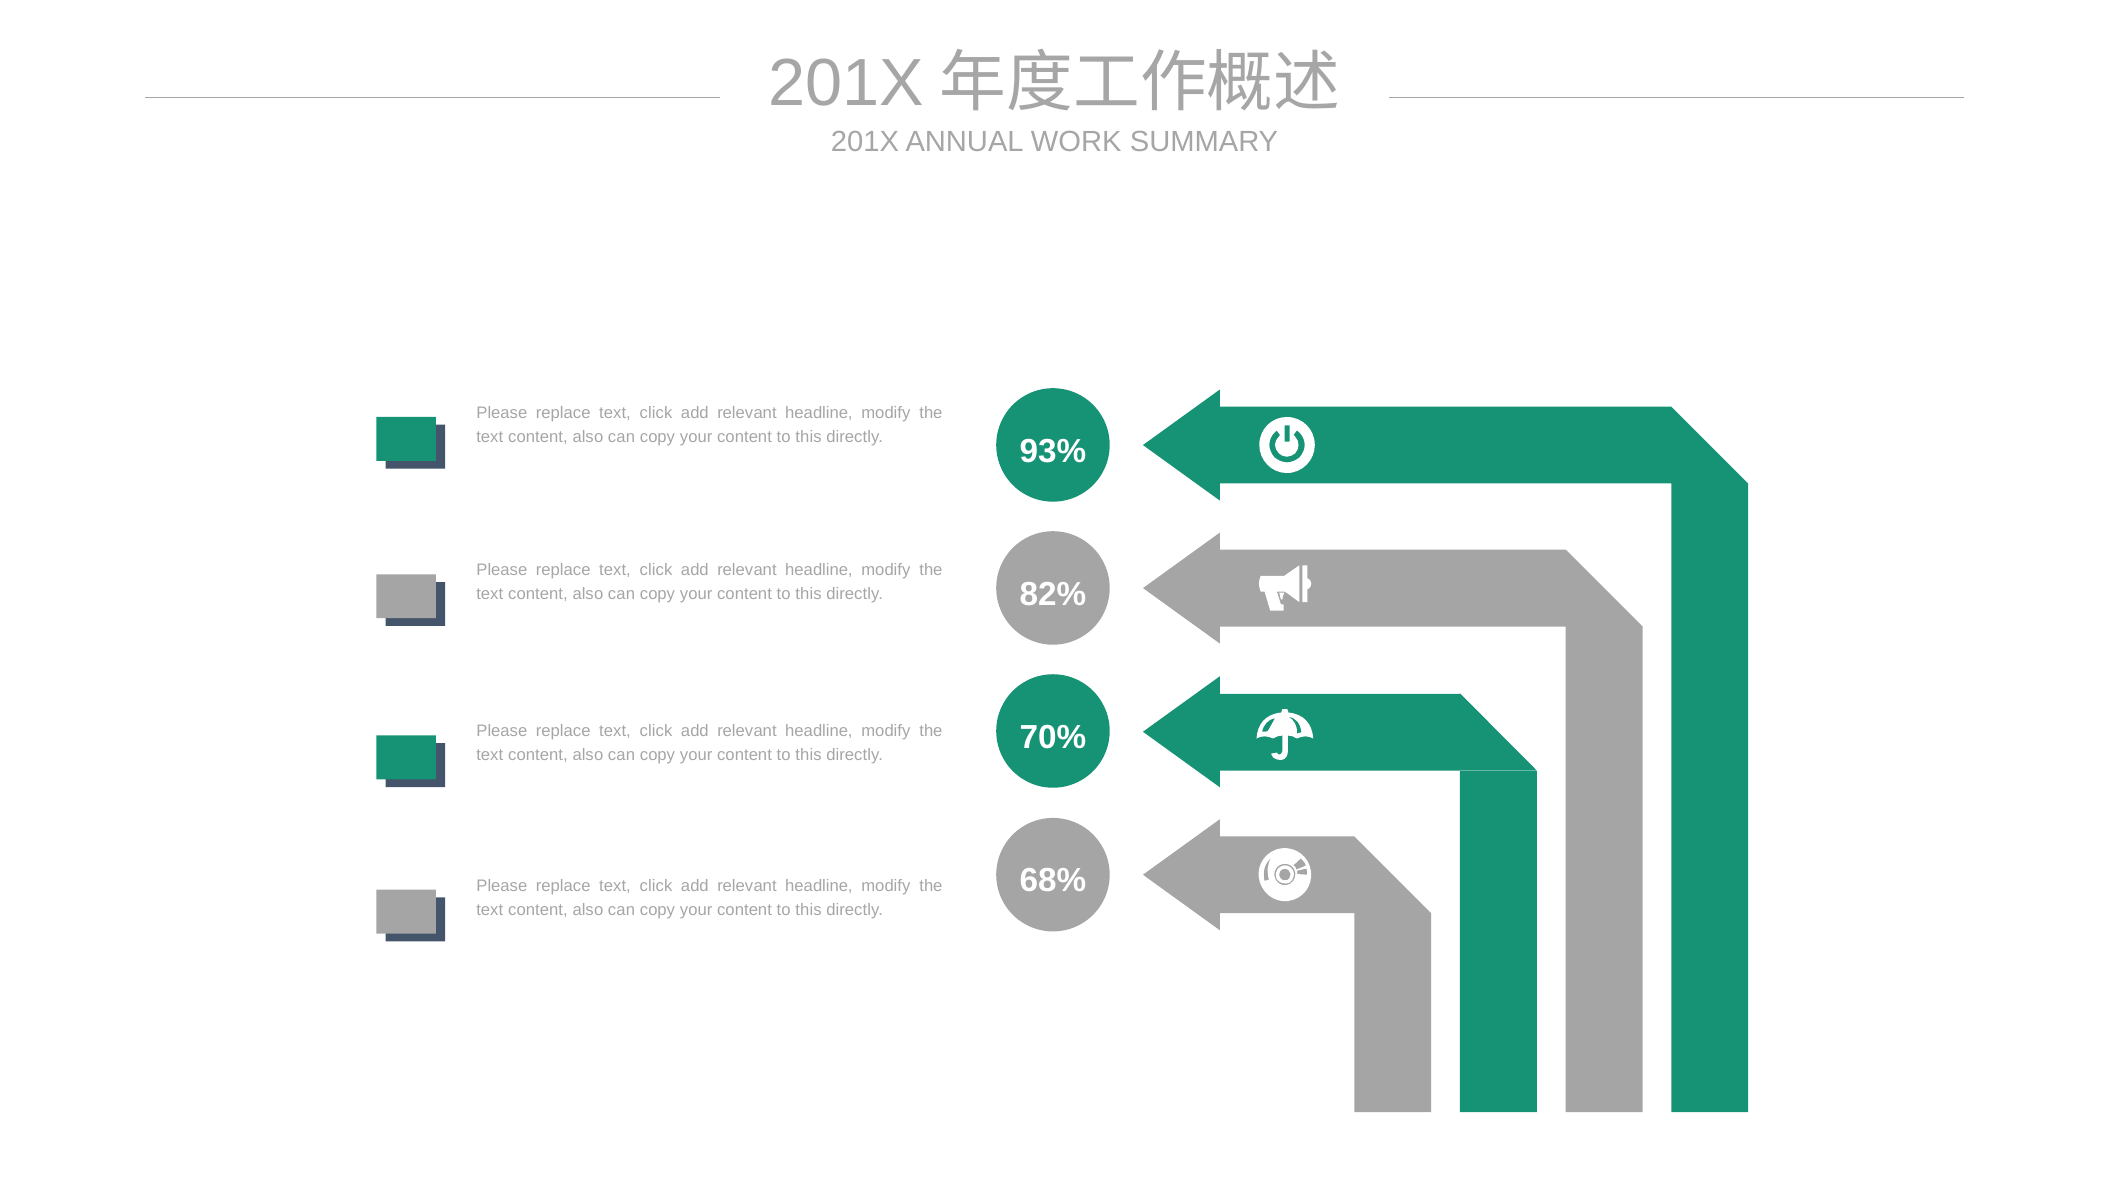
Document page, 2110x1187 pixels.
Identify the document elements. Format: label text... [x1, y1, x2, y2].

text_box 201X年度工作概述 [730, 38, 1379, 96]
text_box 201X ANNUAL WORK SUMMARY [824, 122, 1285, 158]
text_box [996, 817, 1110, 932]
text_box 201X年度工作概述 [730, 98, 1379, 119]
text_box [376, 574, 446, 626]
text_box Please replace text, click add relevant headline, modify the text content, also can copy your content to this directly. [461, 390, 959, 453]
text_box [376, 889, 446, 942]
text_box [996, 531, 1110, 645]
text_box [996, 388, 1110, 502]
text_box Please replace text, click add relevant headline, modify the text content, also can copy your content to this directly. [461, 708, 959, 772]
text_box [376, 735, 446, 788]
text_box Please replace text, click add relevant headline, modify the text content, also can copy your content to this directly. [461, 547, 959, 611]
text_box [1142, 389, 1749, 1112]
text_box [1142, 819, 1432, 1112]
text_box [996, 674, 1110, 788]
text_box Please replace text, click add relevant headline, modify the text content, also can copy your content to this directly. [461, 863, 959, 926]
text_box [376, 416, 446, 469]
